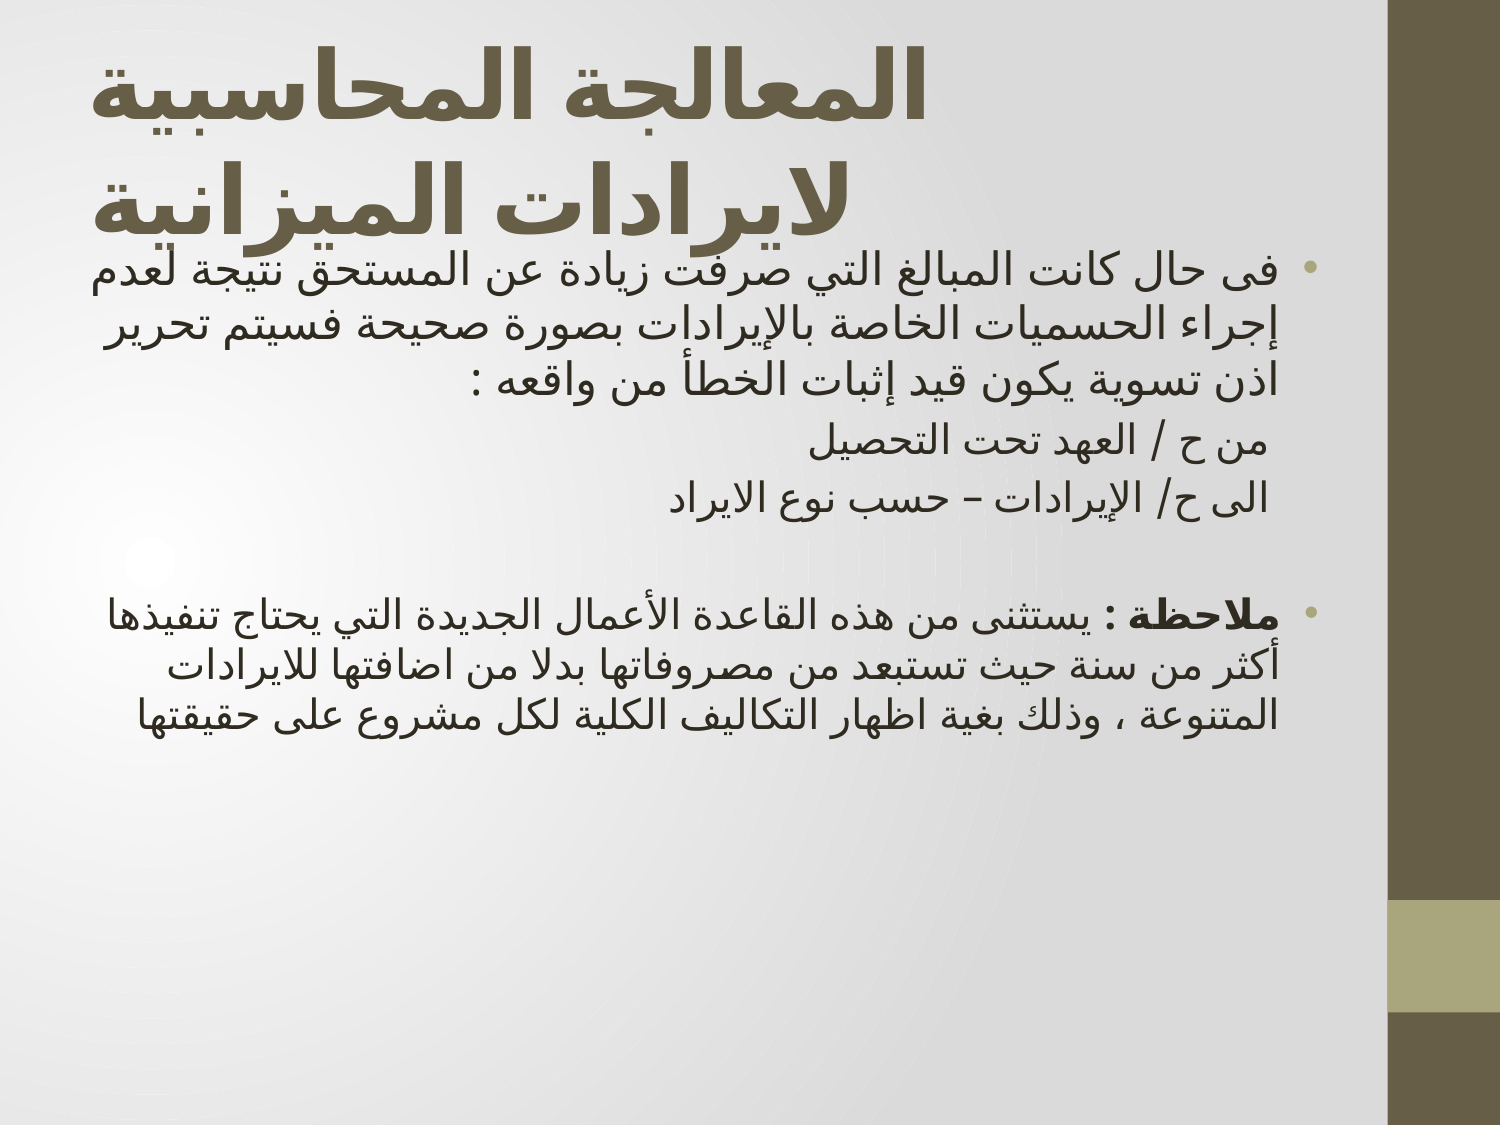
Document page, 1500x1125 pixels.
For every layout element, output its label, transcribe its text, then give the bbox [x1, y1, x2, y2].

title المعالجة المحاسبية لايرادات الميزانية [75, 45, 1325, 231]
list فى حال كانت المبالغ التي صرفت زيادة عن المستحق نتيجة لعدم إجراء الحسميات الخاصة بالإيرادات بصورة صحيحة فسيتم تحرير اذن تسوية يكون قيد إثبات الخطأ من واقعه : من ح / العهد تحت التحصيل الى ح/ الإيرادات – حسب نوع الايراد ملاحظة : يستثنى من هذه القاعدة الأعمال الجديدة التي يحتاج تنفيذها أكثر من سنة حيث تستبعد من مصروفاتها بدلا من اضافتها للايرادات المتنوعة ، وذلك بغية اظهار التكاليف الكلية لكل مشروع على حقيقتها [75, 231, 1353, 1050]
